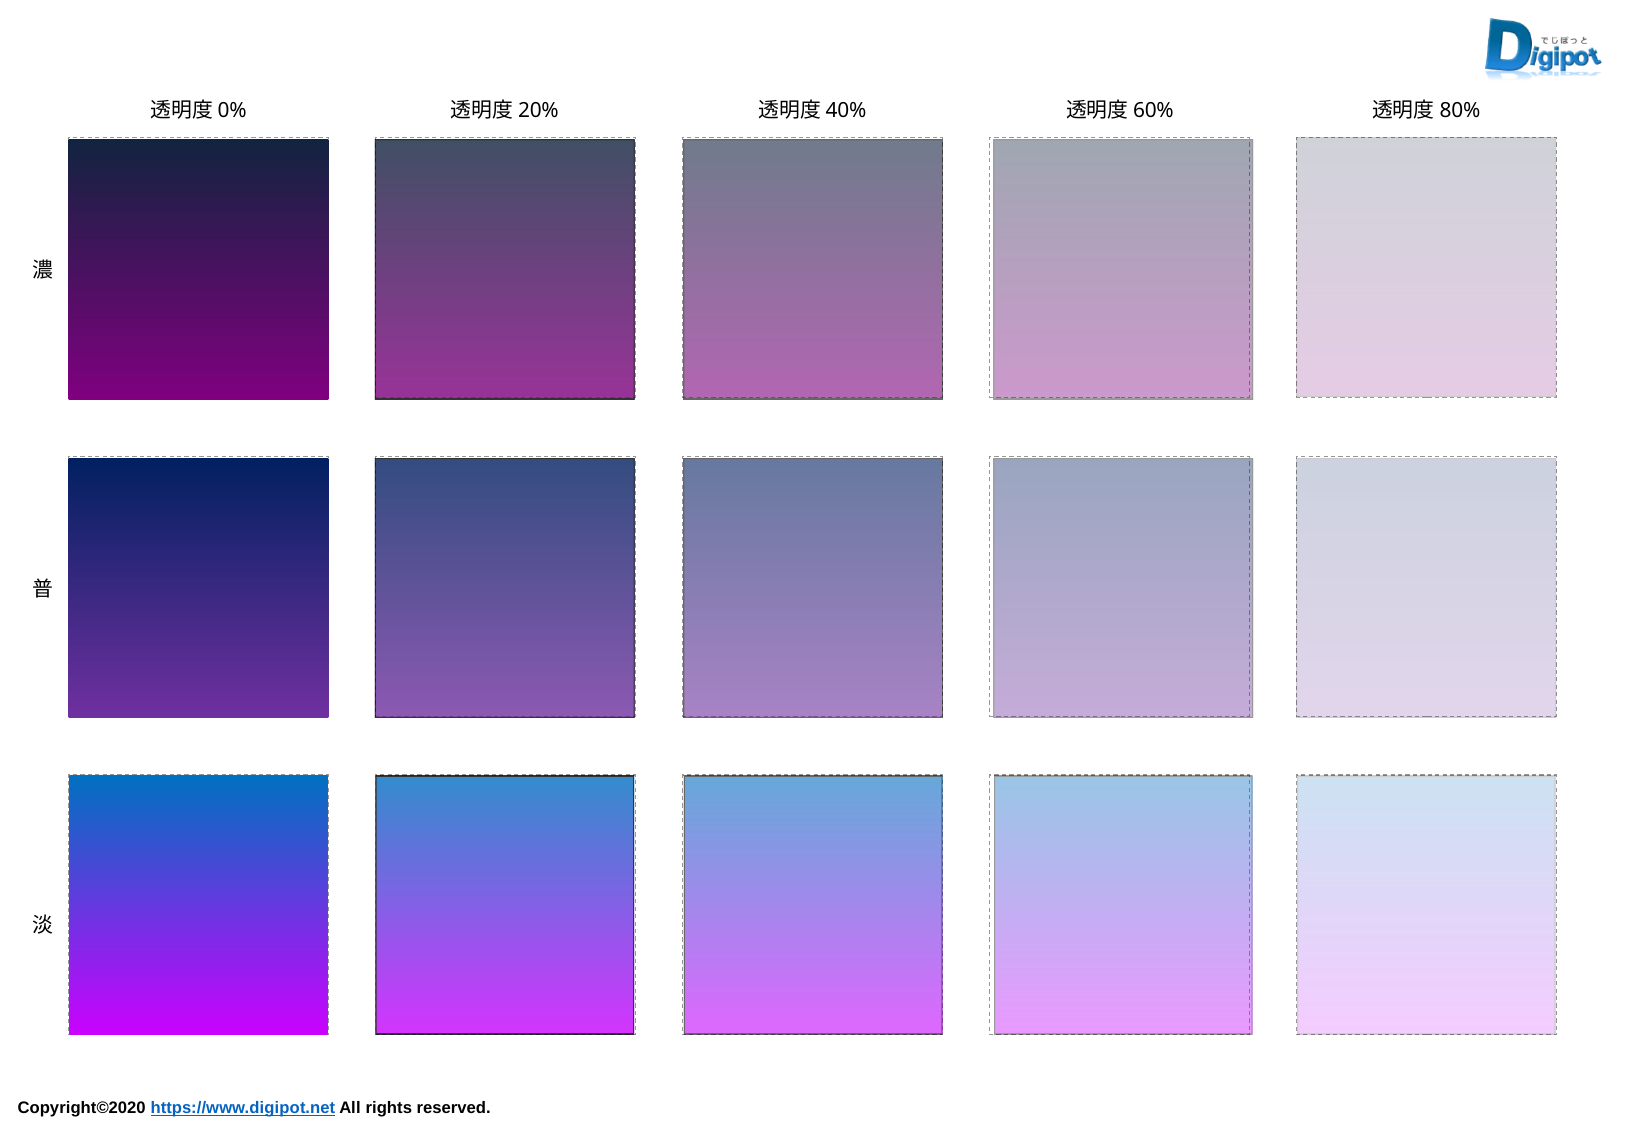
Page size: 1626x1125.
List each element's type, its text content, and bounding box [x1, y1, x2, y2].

text_box [69, 775, 328, 1035]
text_box [993, 458, 1254, 718]
text_box 透明度0% [135, 89, 262, 130]
text_box [994, 775, 1253, 1035]
text_box [375, 775, 635, 1035]
text_box 透明度20% [436, 89, 574, 130]
text_box [68, 139, 329, 400]
text_box 濃 [17, 249, 69, 289]
text_box [993, 139, 1254, 400]
text_box 透明度60% [1051, 89, 1189, 130]
text_box [683, 139, 943, 400]
text_box 淡 [17, 904, 69, 944]
text_box [683, 458, 943, 718]
text_box [68, 458, 329, 718]
text_box [374, 458, 635, 718]
picture [1485, 18, 1602, 82]
text_box 普 [17, 567, 69, 608]
text_box [1296, 137, 1557, 397]
text_box [374, 139, 635, 400]
text_box [683, 775, 943, 1035]
text_box [1297, 775, 1556, 1035]
text_box 透明度40% [743, 89, 882, 130]
text_box 透明度80% [1357, 89, 1496, 130]
text_box [1296, 458, 1557, 718]
